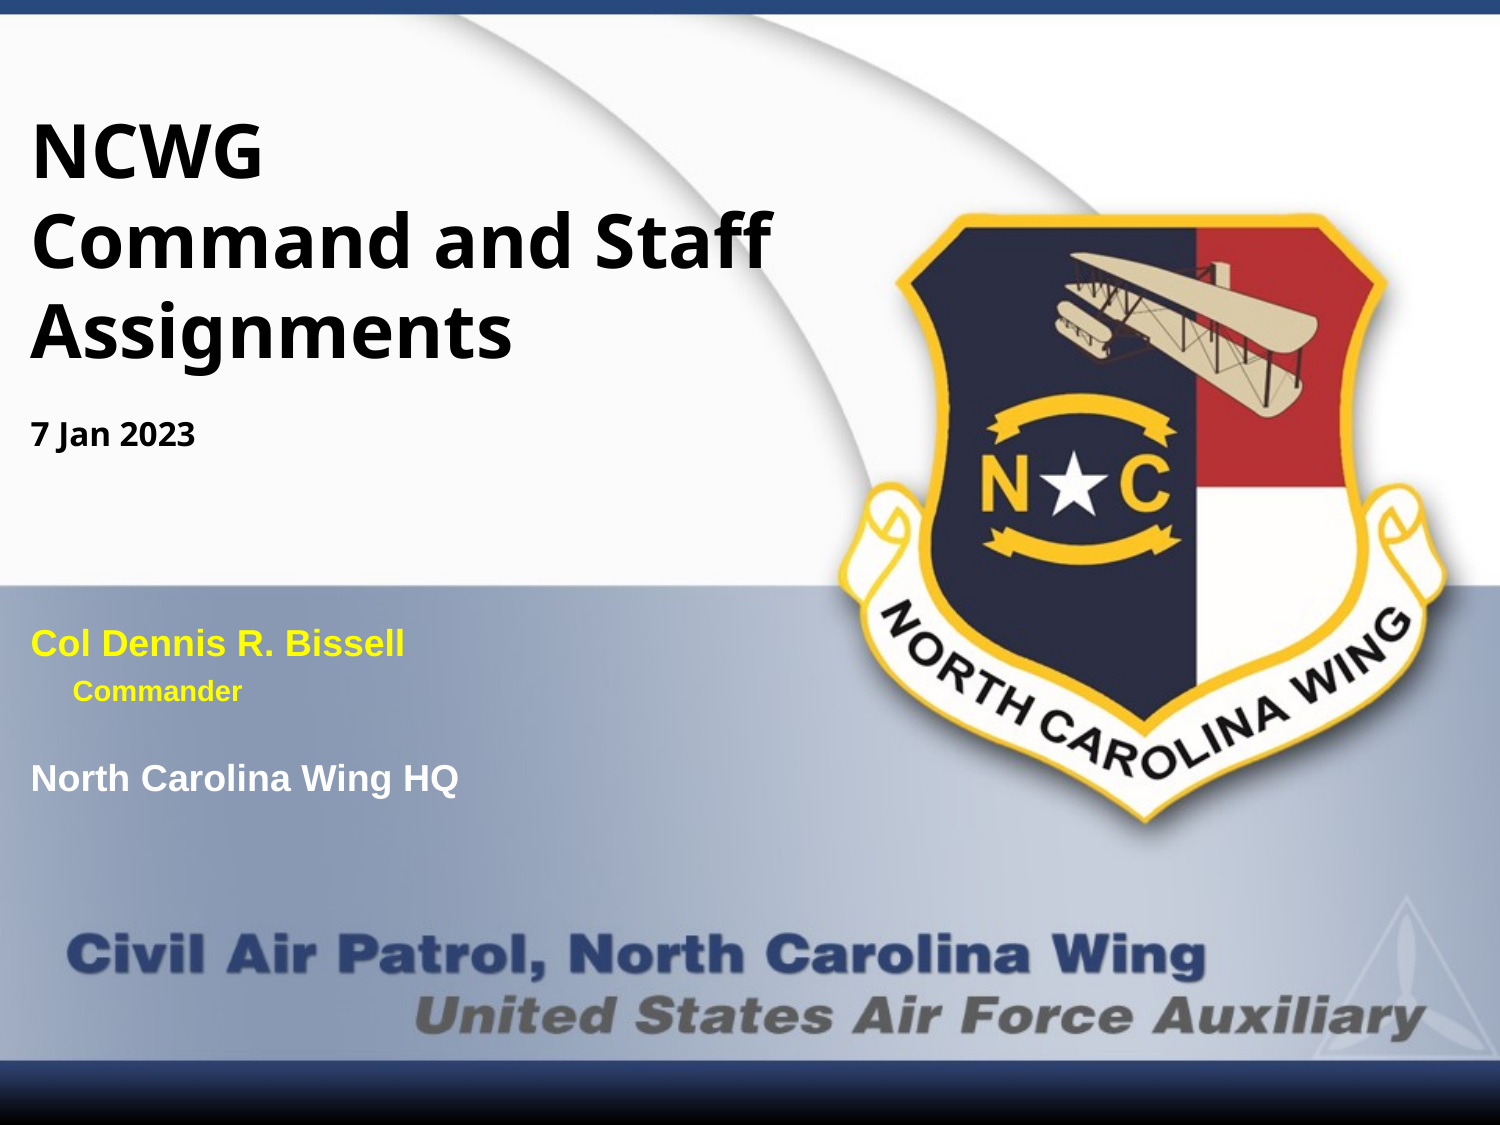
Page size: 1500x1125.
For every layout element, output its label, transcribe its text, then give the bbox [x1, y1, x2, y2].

title NCWG Command and Staff Assignments 7 Jan 2023 [15, 59, 923, 497]
picture [0, 0, 1500, 1125]
subtitle Col Dennis R. Bissell Commander North Carolina Wing HQ [15, 587, 828, 831]
